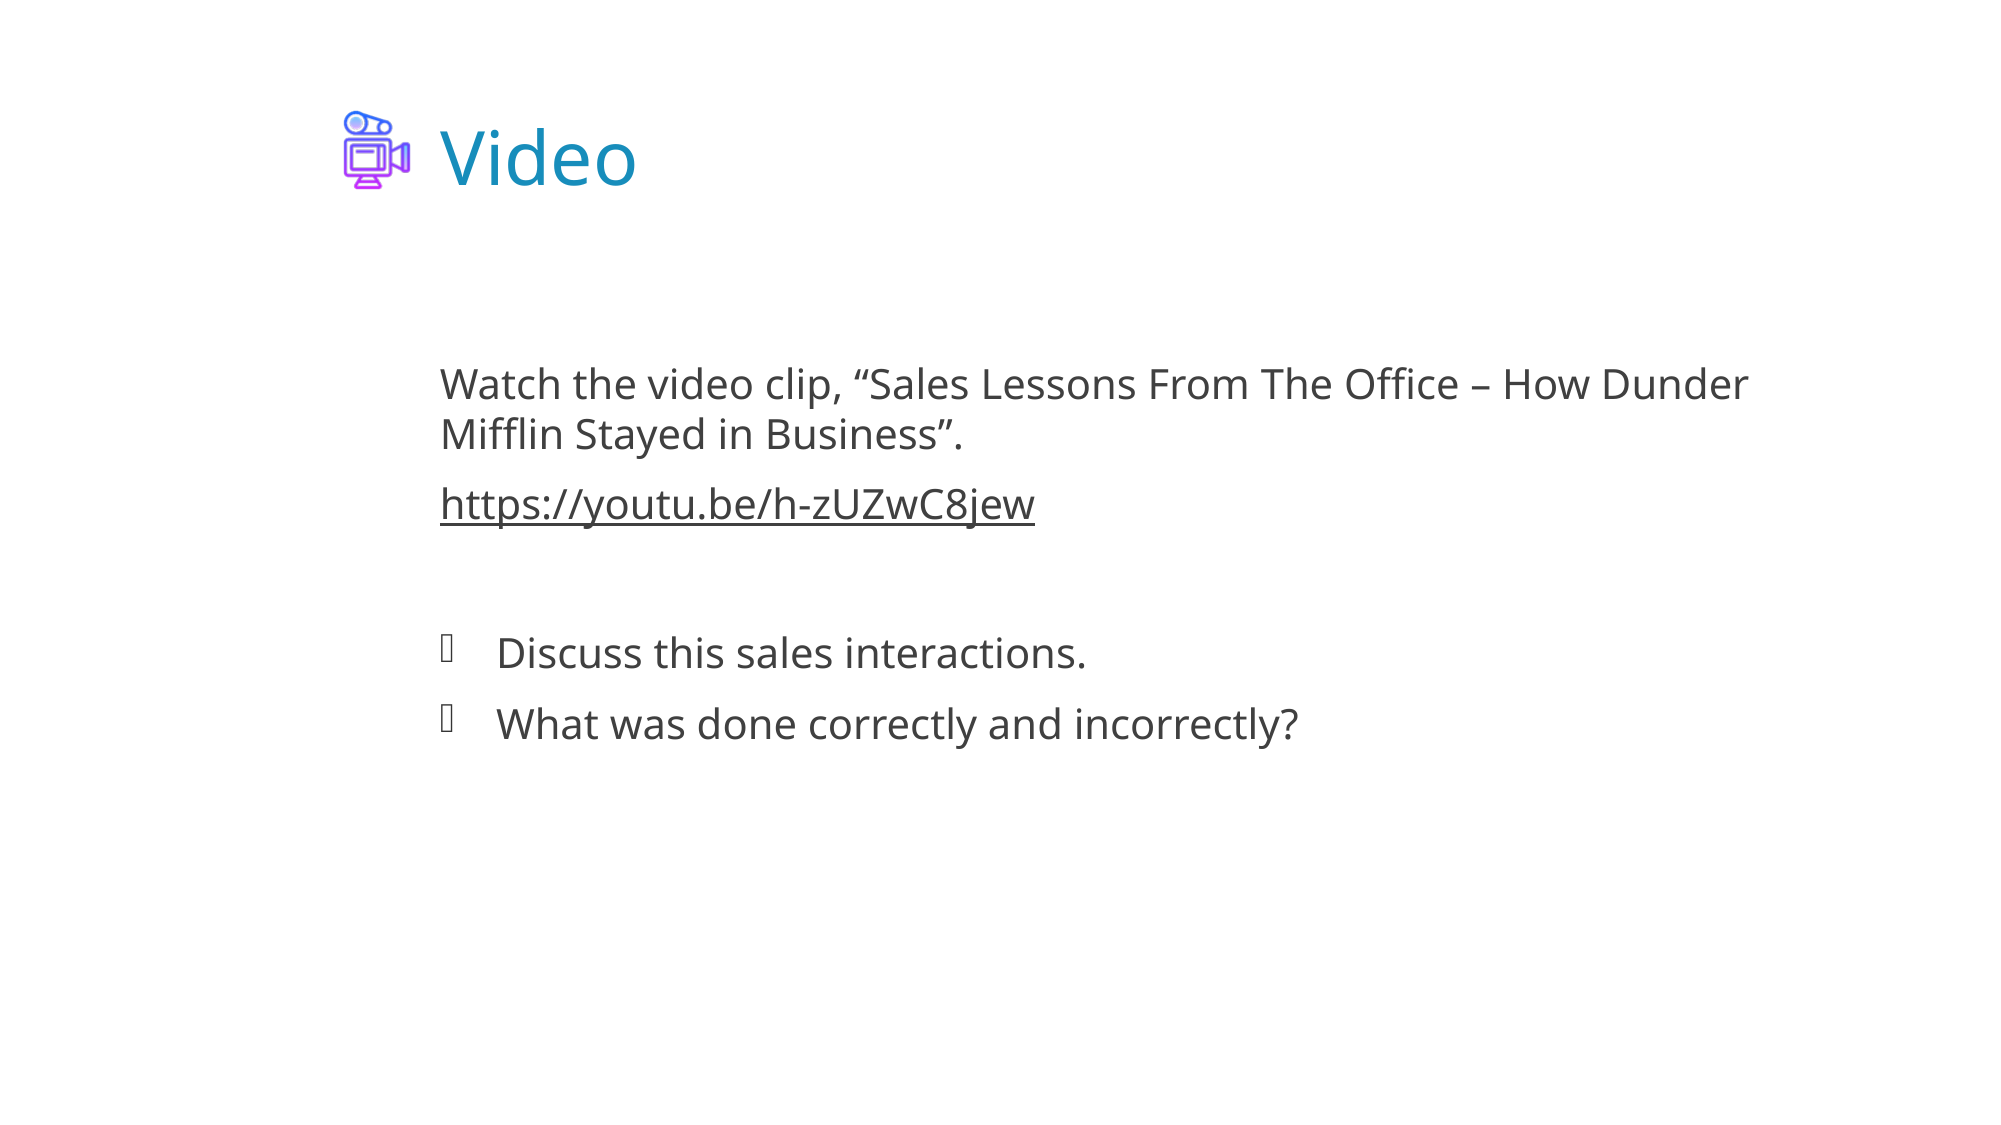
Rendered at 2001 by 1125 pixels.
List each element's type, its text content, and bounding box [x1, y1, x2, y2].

picture [329, 102, 425, 198]
title Video [425, 102, 1888, 313]
list Watch the video clip, “Sales Lessons From The Office – How Dunder Mifflin Stayed in Business”. https://youtu.be/h-zUZwC8jew Discuss this sales interactions. What was done correctly and incorrectly? [424, 350, 1888, 1074]
